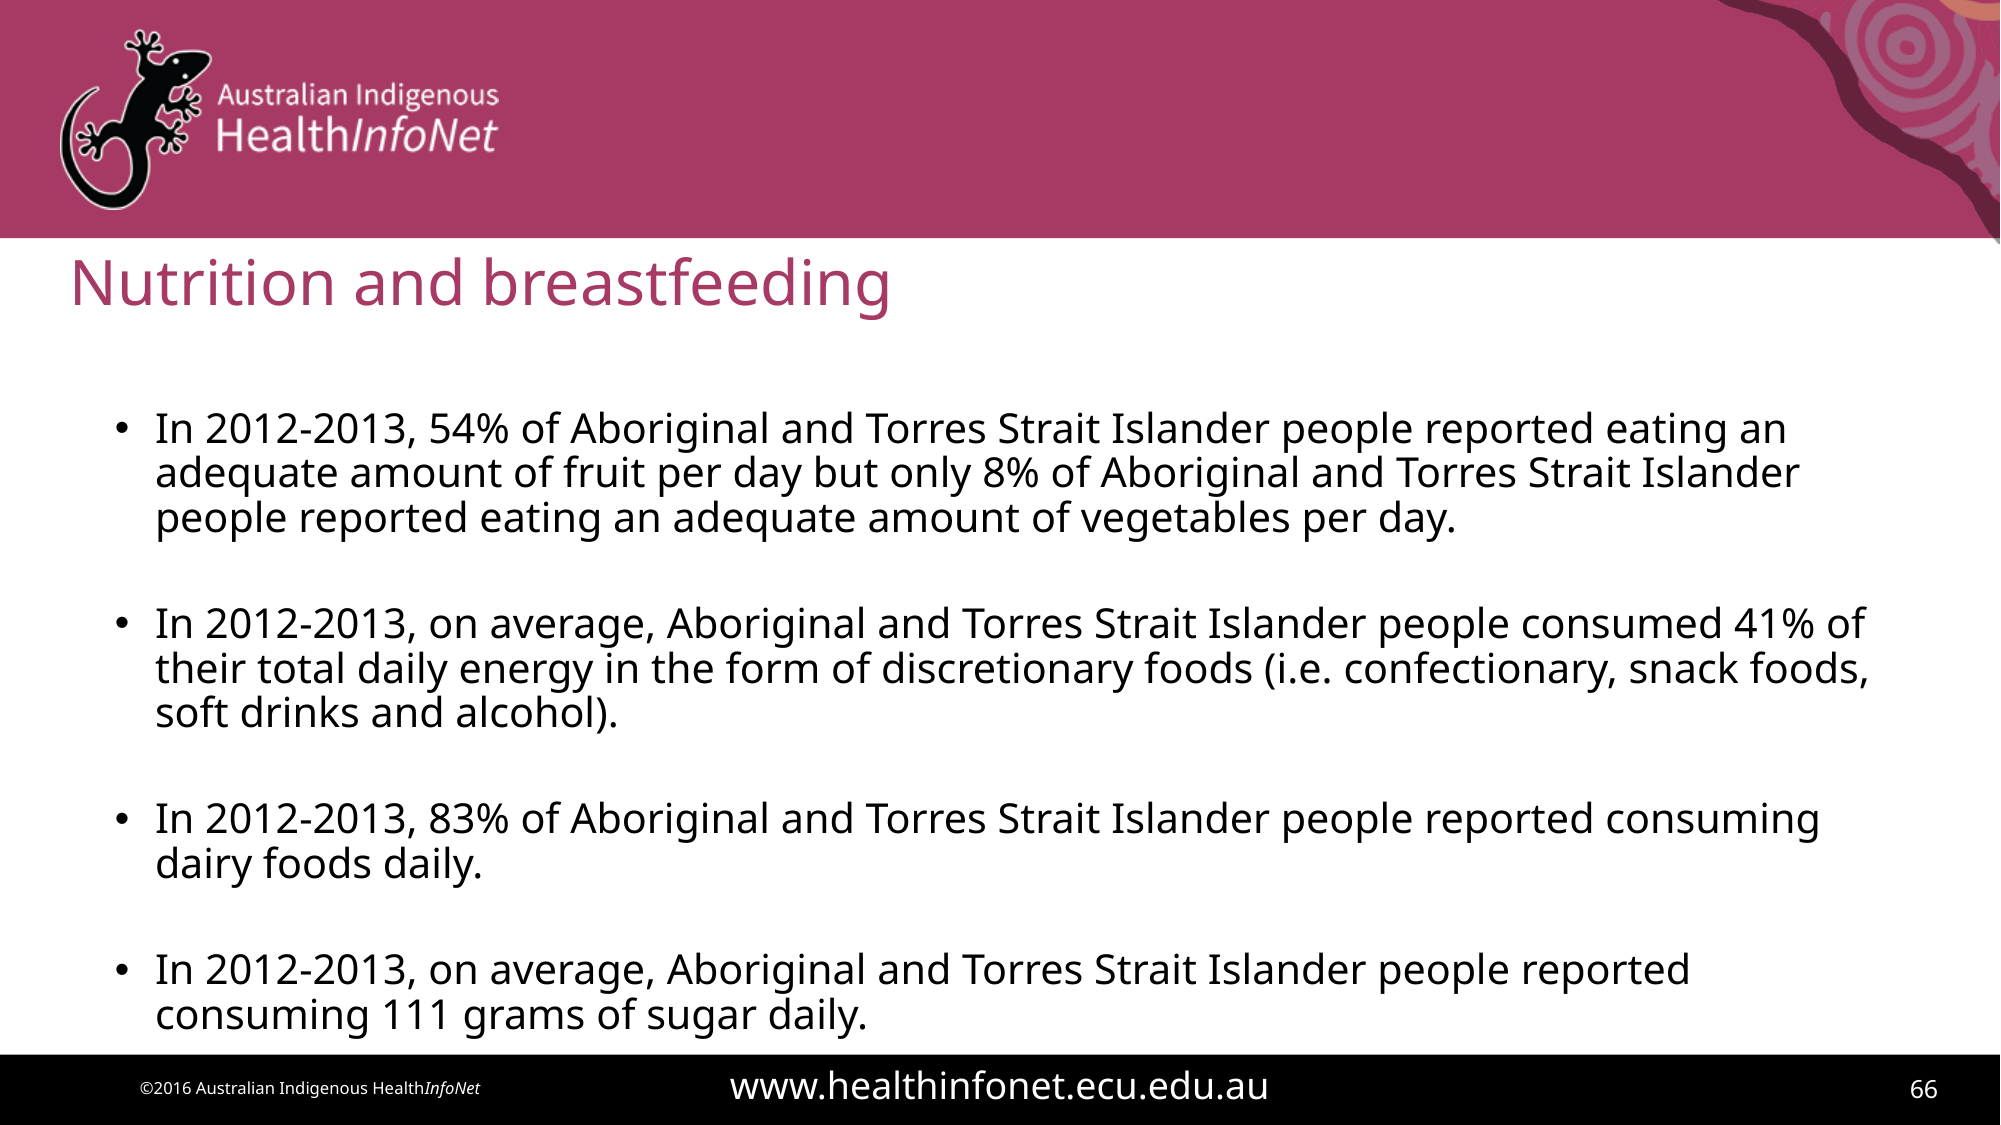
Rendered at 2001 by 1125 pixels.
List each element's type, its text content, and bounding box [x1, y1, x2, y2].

picture [60, 29, 499, 210]
list In 2012-2013, 54% of Aboriginal and Torres Strait Islander people reported eating an adequate amount of fruit per day but only 8% of Aboriginal and Torres Strait Islander people reported eating an adequate amount of vegetables per day. In 2012-2013, on average, Aboriginal and Torres Strait Islander people consumed 41% of their total daily energy in the form of discretionary foods (i.e. confectionary, snack foods, soft drinks and alcohol). In 2012-2013, 83% of Aboriginal and Torres Strait Islander people reported consuming dairy foods daily. In 2012-2013, on average, Aboriginal and Torres Strait Islander people reported consuming 111 grams of sugar daily. [99, 399, 1900, 1050]
title Nutrition and breastfeeding [55, 243, 1945, 327]
picture [1673, 0, 2000, 279]
